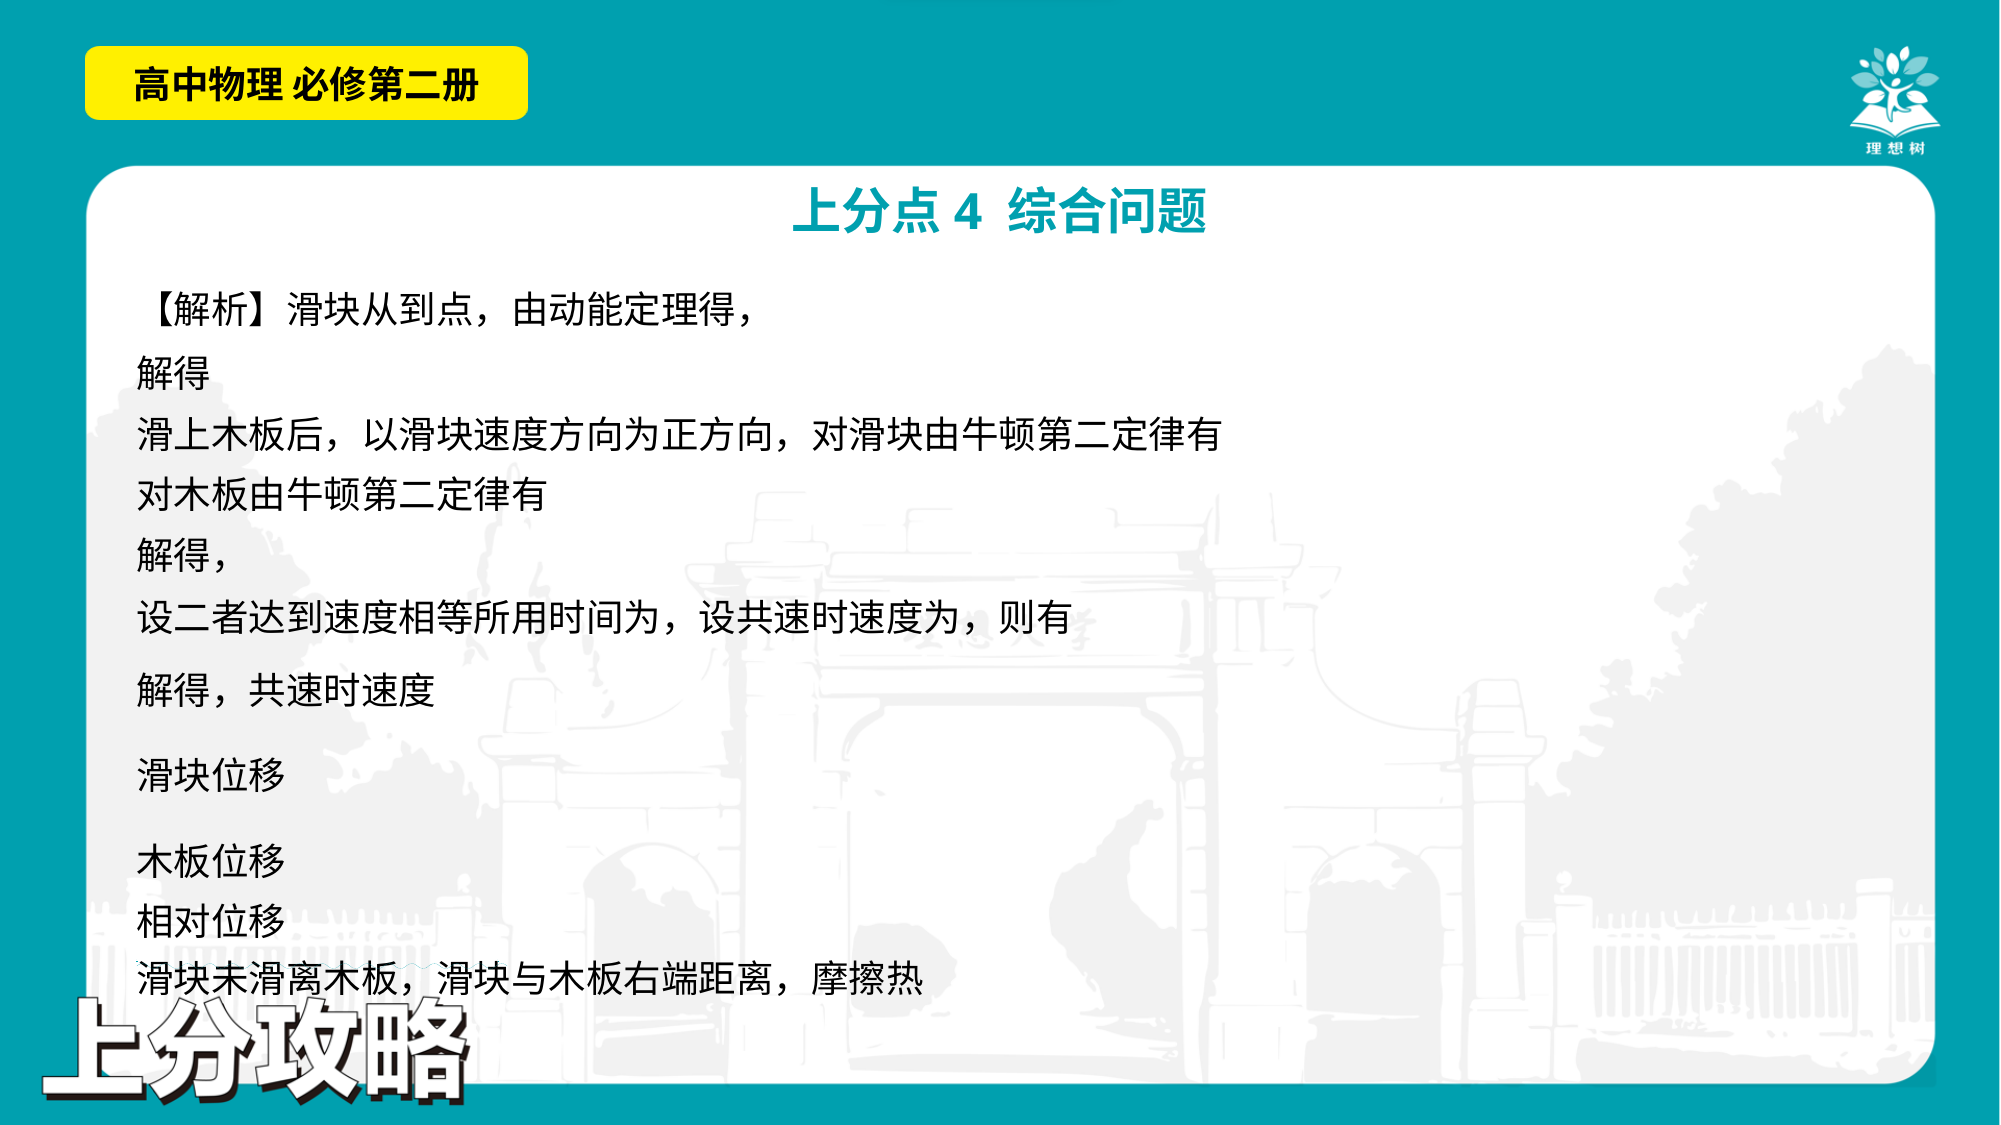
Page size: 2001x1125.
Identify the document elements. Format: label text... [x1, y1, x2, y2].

text_box . . [135, 900, 819, 963]
picture [0, 0, 2000, 1125]
